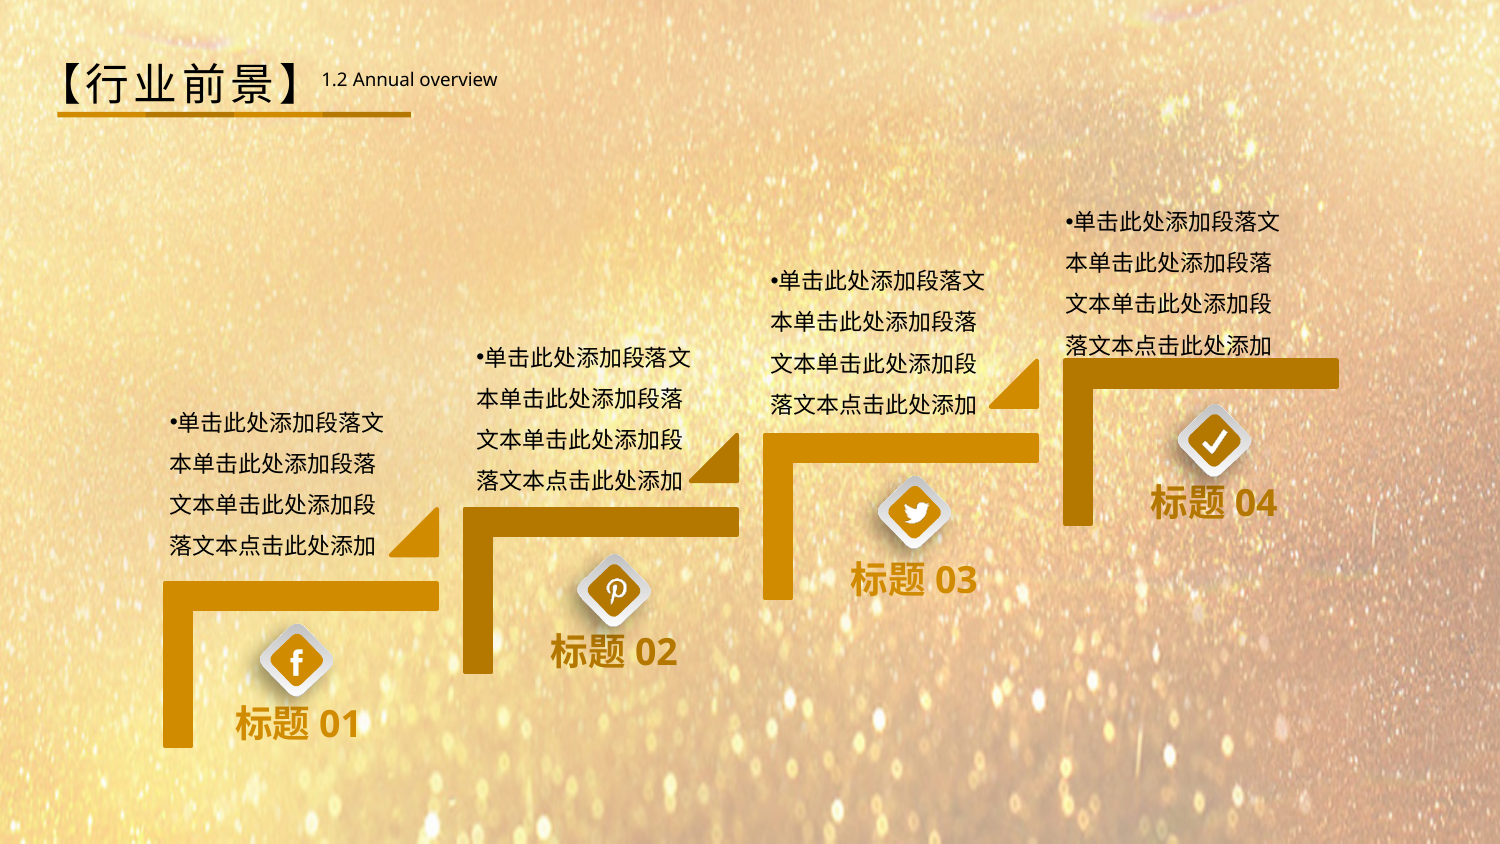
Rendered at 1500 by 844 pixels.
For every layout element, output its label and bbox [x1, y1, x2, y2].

text_box [464, 323, 738, 751]
text_box [759, 247, 1038, 677]
text_box [158, 388, 438, 826]
text_box [1054, 188, 1338, 603]
text_box [22, 22, 516, 118]
